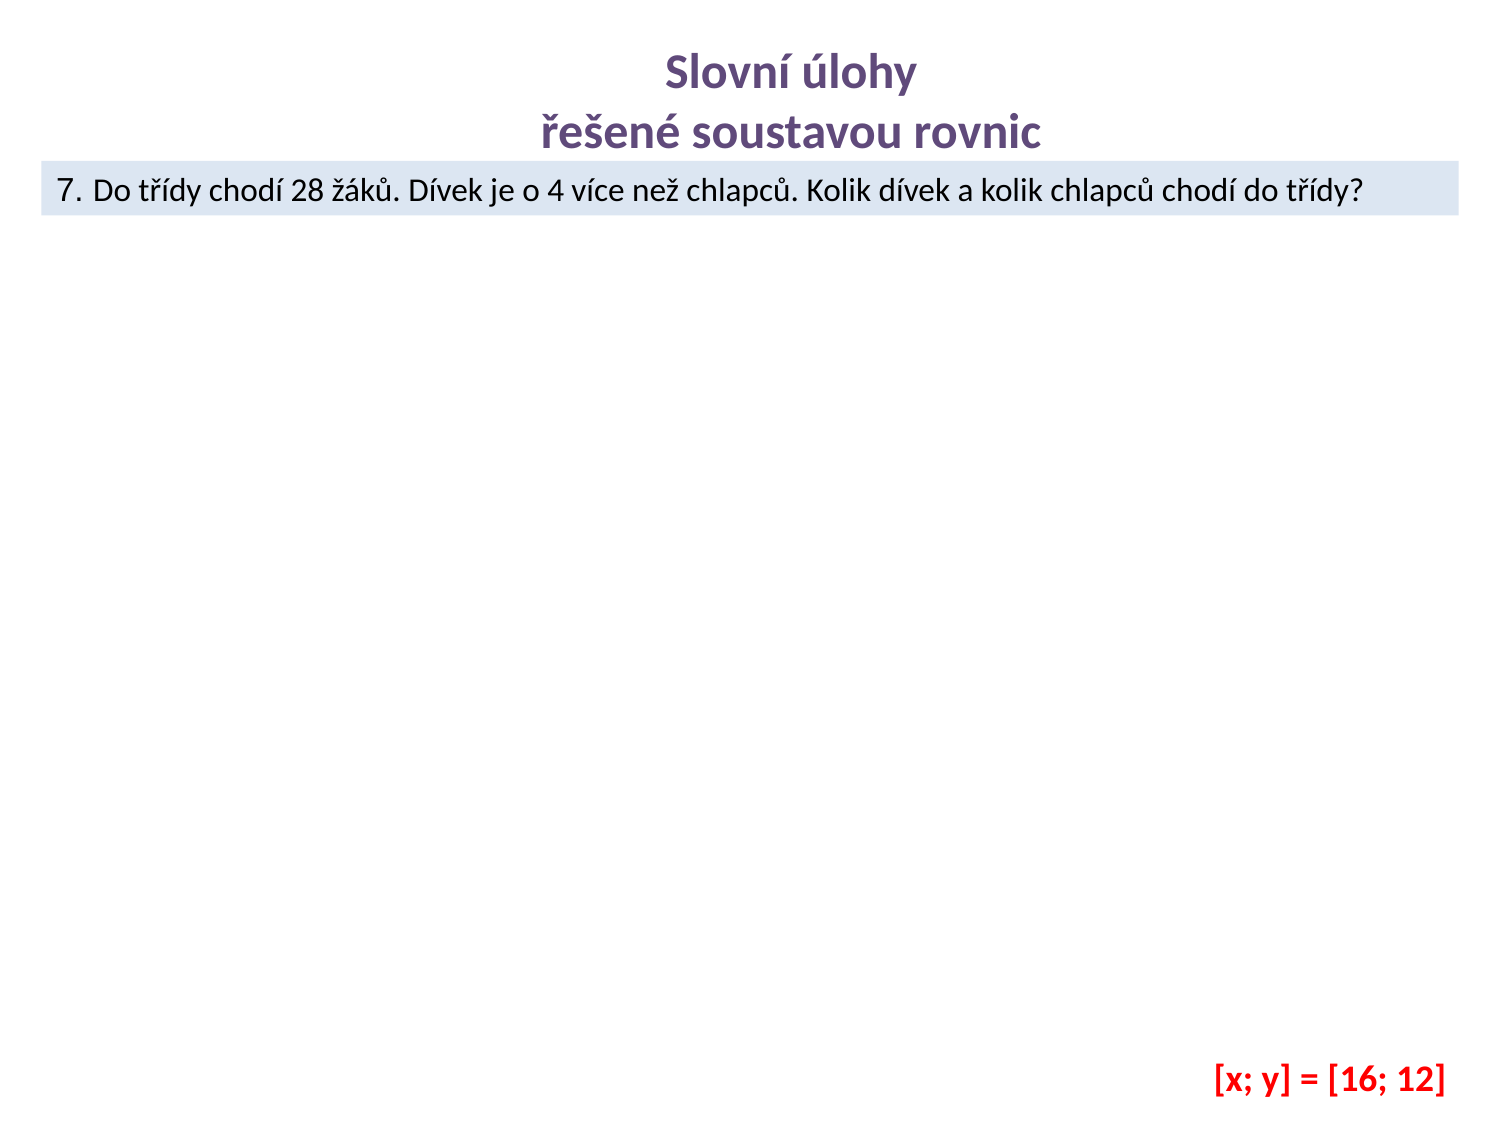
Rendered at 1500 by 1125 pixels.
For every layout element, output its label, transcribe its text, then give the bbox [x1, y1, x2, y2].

text_box [0, 0, 1500, 75]
text_box 7. Do třídy chodí 28 žáků. Dívek je o 4 více než chlapců. Kolik dívek a kolik chlapců chodí do třídy? [41, 160, 301, 207]
text_box 7. Do třídy chodí 28 žáků. Dívek je o 4 více než chlapců. Kolik dívek a kolik chlapců chodí do třídy? [1282, 160, 1459, 207]
text_box Slovní úlohy řešené soustavou rovnic [301, 75, 1282, 207]
text_box 7. Do třídy chodí 28 žáků. Dívek je o 4 více než chlapců. Kolik dívek a kolik chlapců chodí do třídy? [41, 208, 1459, 216]
text_box [x; y] = [16; 12] [1198, 1046, 1483, 1107]
